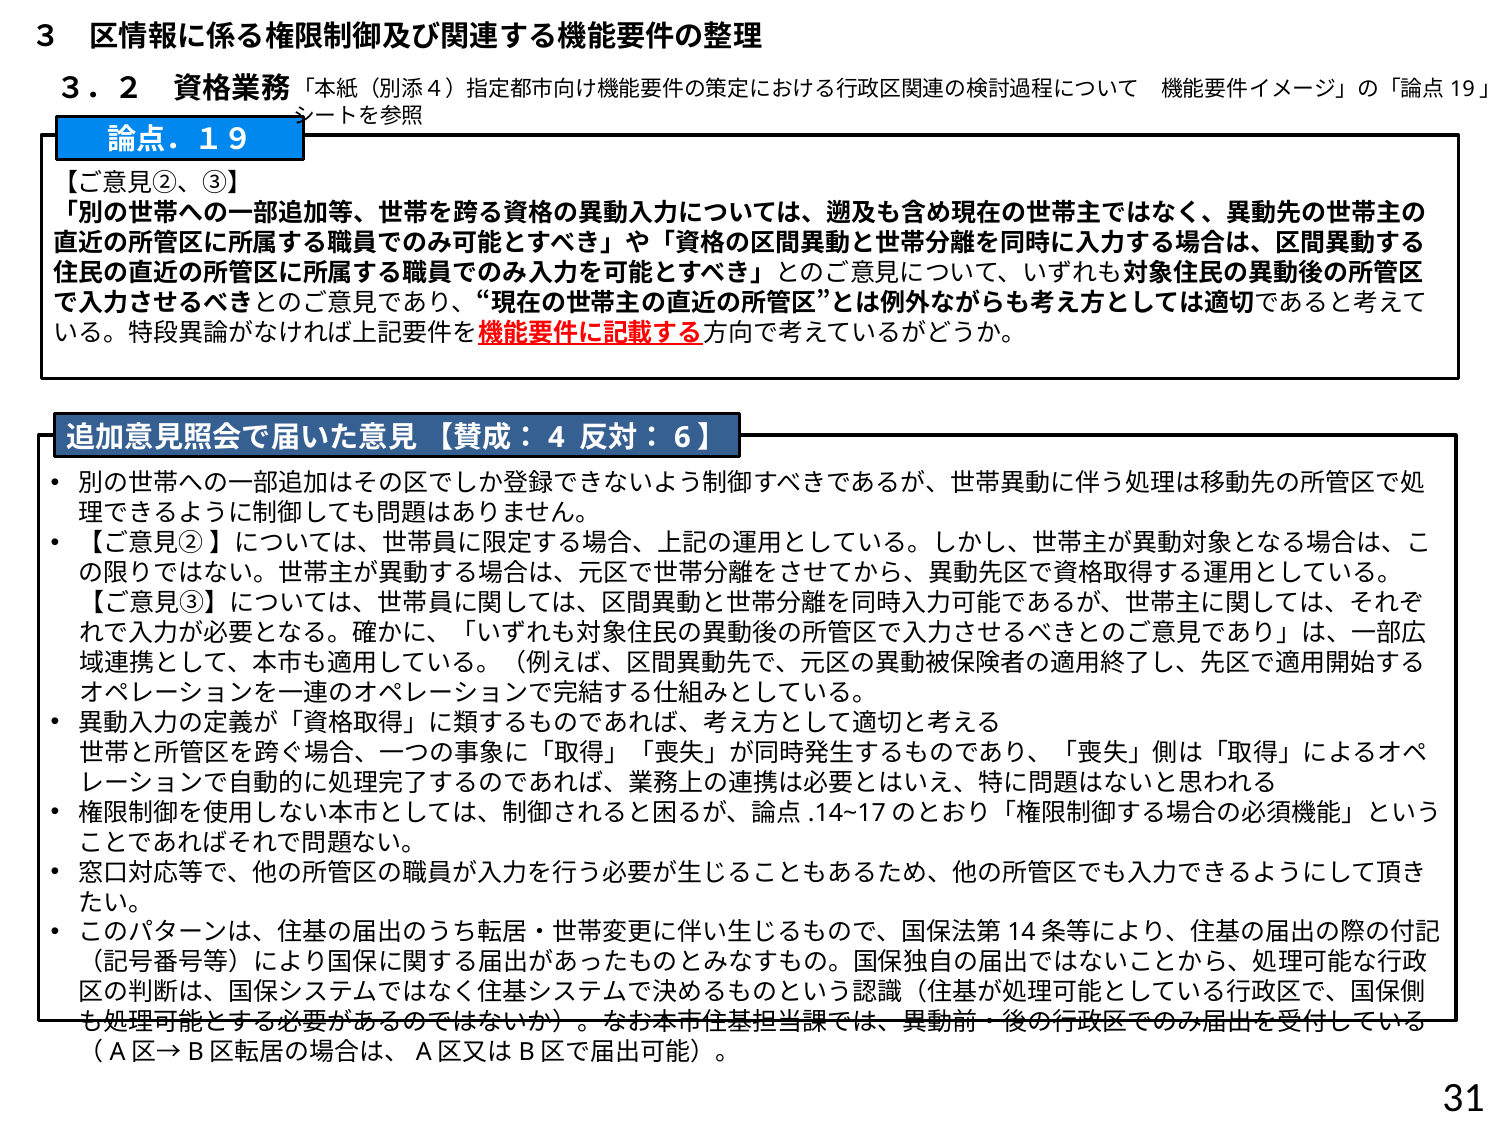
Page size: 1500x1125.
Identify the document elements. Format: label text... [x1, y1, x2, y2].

slide_number 30 [1149, 1065, 1500, 1125]
text_box 別の世帯への一部追加はその区でしか登録できないよう制御すべきであるが、世帯異動に伴う処理は移動先の所管区で処理できるように制御しても問題はありません。 【ご意見② 】については、世帯員に限定する場合、上記の運用としている。しかし、世帯主が異動対象となる場合は、この限りではない。世帯主が異動する場合は、元区で世帯分離をさせてから、異動先区で資格取得する運用としている。 【ご意見③】については、世帯員に関しては、区間異動と世帯分離を同時入力可能であるが、世帯主に関しては、それぞれで入力が必要となる。確かに、「いずれも対象住民の異動後の所管区で入力させるべきとのご意見であり」は、一部広域連携として、本市も適用している。（例えば、区間異動先で、元区の異動被保険者の適用終了し、先区で適用開始するオペレーションを一連のオペレーションで完結する仕組みとしている。 異動入力の定義が「資格取得」に類するものであれば、考え方として適切と考える 世帯と所管区を跨ぐ場合、一つの事象に「取得」「喪失」が同時発生するものであり、「喪失」側は「取得」によるオペレーションで自動的に処理完了するのであれば、業務上の連携は必要とはいえ、特に問題はないと思われる 権限制御を使用しない本市としては、制御されると困るが、論点.14~17のとおり「権限制御する場合の必須機能」ということであればそれで問題ない。 窓口対応等で、他の所管区の職員が入力を行う必要が生じることもあるため、他の所管区でも入力できるようにして頂きたい。 このパターンは、住基の届出のうち転居・世帯変更に伴い生じるもので、国保法第14条等により、住基の届出の際の付記（記号番号等）により国保に関する届出があったものとみなすもの。国保独自の届出ではないことから、処理可能な行政区の判断は、国保システムではなく住基システムで決めるものという認識（住基が処理可能としている行政区で、国保側も処理可能とする必要があるのではないか）。なお本市住基担当課では、異動前・後の行政区でのみ届出を受付している（A区→B区転居の場合は、A区又はB区で届出可能）。 [38, 435, 1457, 1021]
text_box ３ 区情報に係る権限制御及び関連する機能要件の整理 [16, 2, 1440, 49]
text_box 「本紙（別添４）指定都市向け機能要件の策定における行政区関連の検討過程について 機能要件イメージ」の「論点19」シートを参照 [278, 60, 1500, 112]
text_box 追加意見照会で届いた意見 【賛成：4 反対：6】 [52, 412, 741, 459]
text_box 論点．１９ [55, 114, 306, 162]
text_box ３．２ 資格業務 [41, 54, 1465, 100]
text_box 【ご意見②、③】 「別の世帯への一部追加等、世帯を跨る資格の異動入力については、遡及も含め現在の世帯主ではなく、異動先の世帯主の直近の所管区に所属する職員でのみ可能とすべき」や「資格の区間異動と世帯分離を同時に入力する場合は、区間異動する住民の直近の所管区に所属する職員でのみ入力を可能とすべき」とのご意見について、いずれも対象住民の異動後の所管区で入力させるべきとのご意見であり、“現在の世帯主の直近の所管区”とは例外ながらも考え方としては適切であると考えている。特段異論がなければ上記要件を機能要件に記載する方向で考えているがどうか。 [41, 135, 1459, 379]
